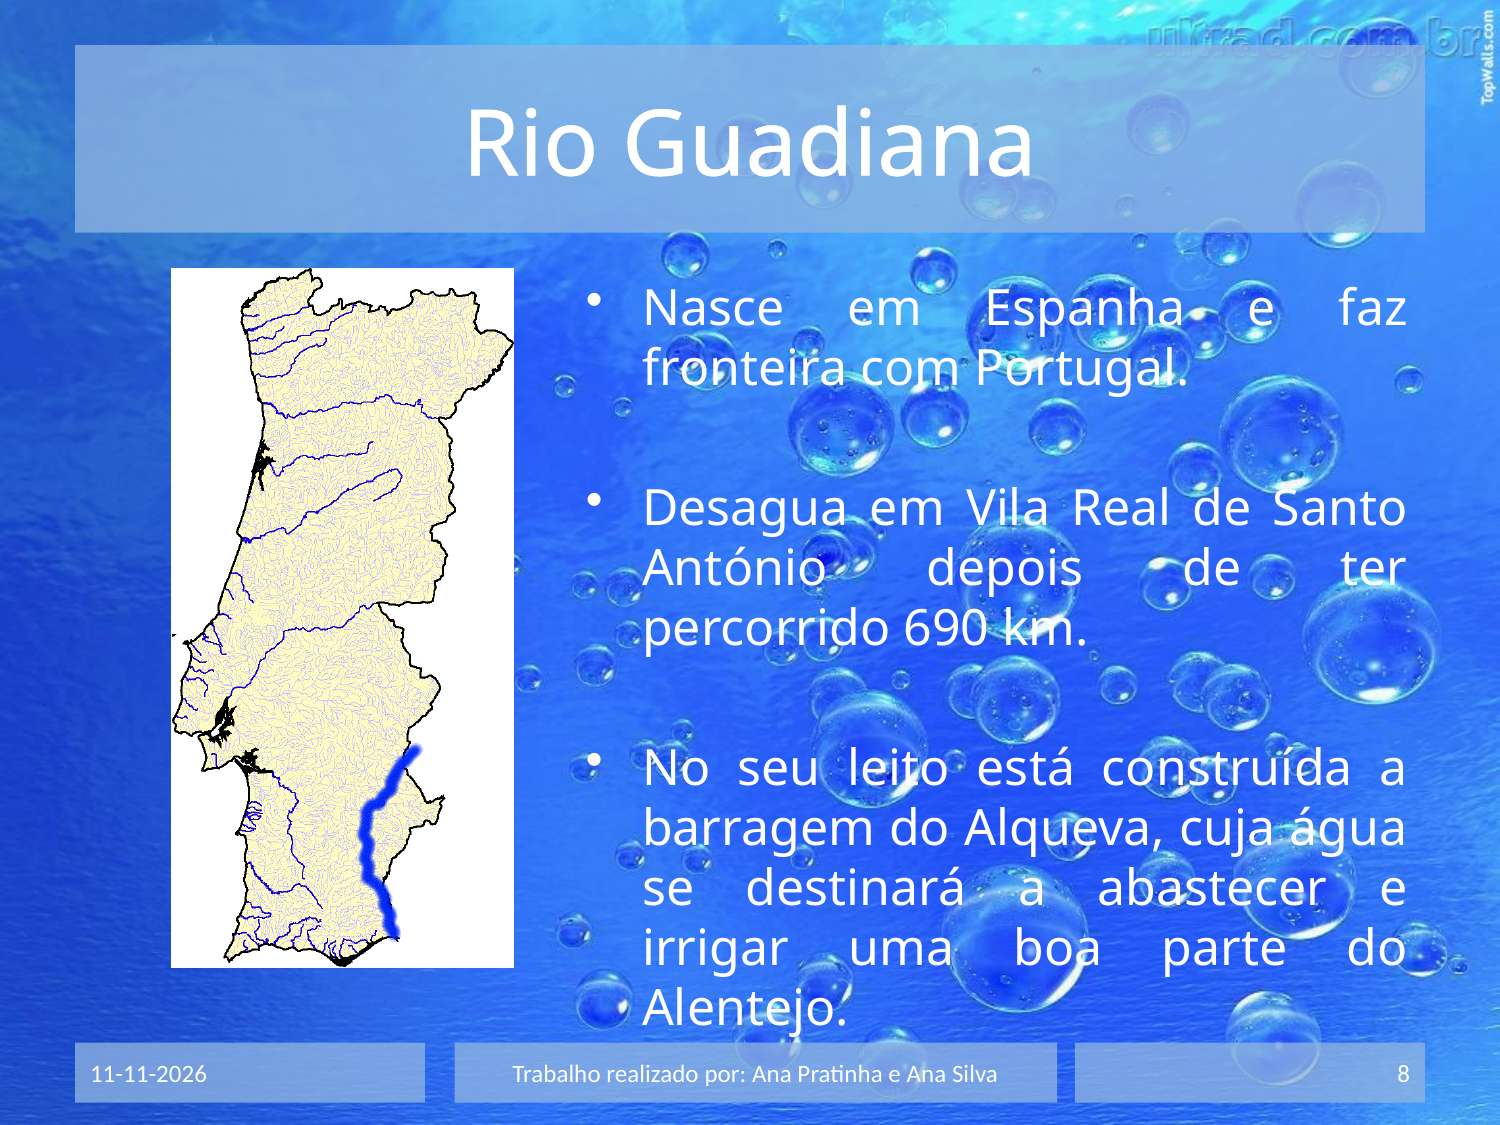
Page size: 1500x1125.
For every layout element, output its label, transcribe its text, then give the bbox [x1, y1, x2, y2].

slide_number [75, 1042, 425, 1103]
text_box Nasce em Espanha e faz fronteira com Portugal. Desagua em Vila Real de Santo António depois de ter percorrido 690 km. No seu leito está construída a barragem do Alqueva, cuja água se destinará a abastecer e irrigar uma boa parte do Alentejo. [570, 268, 1423, 1013]
slide_number 8 [1074, 1042, 1425, 1103]
title Rio Guadiana [75, 45, 1425, 233]
footer Trabalho realizado por: Ana Pratinha e Ana Silva [454, 1042, 1058, 1103]
picture [0, 0, 1500, 1125]
